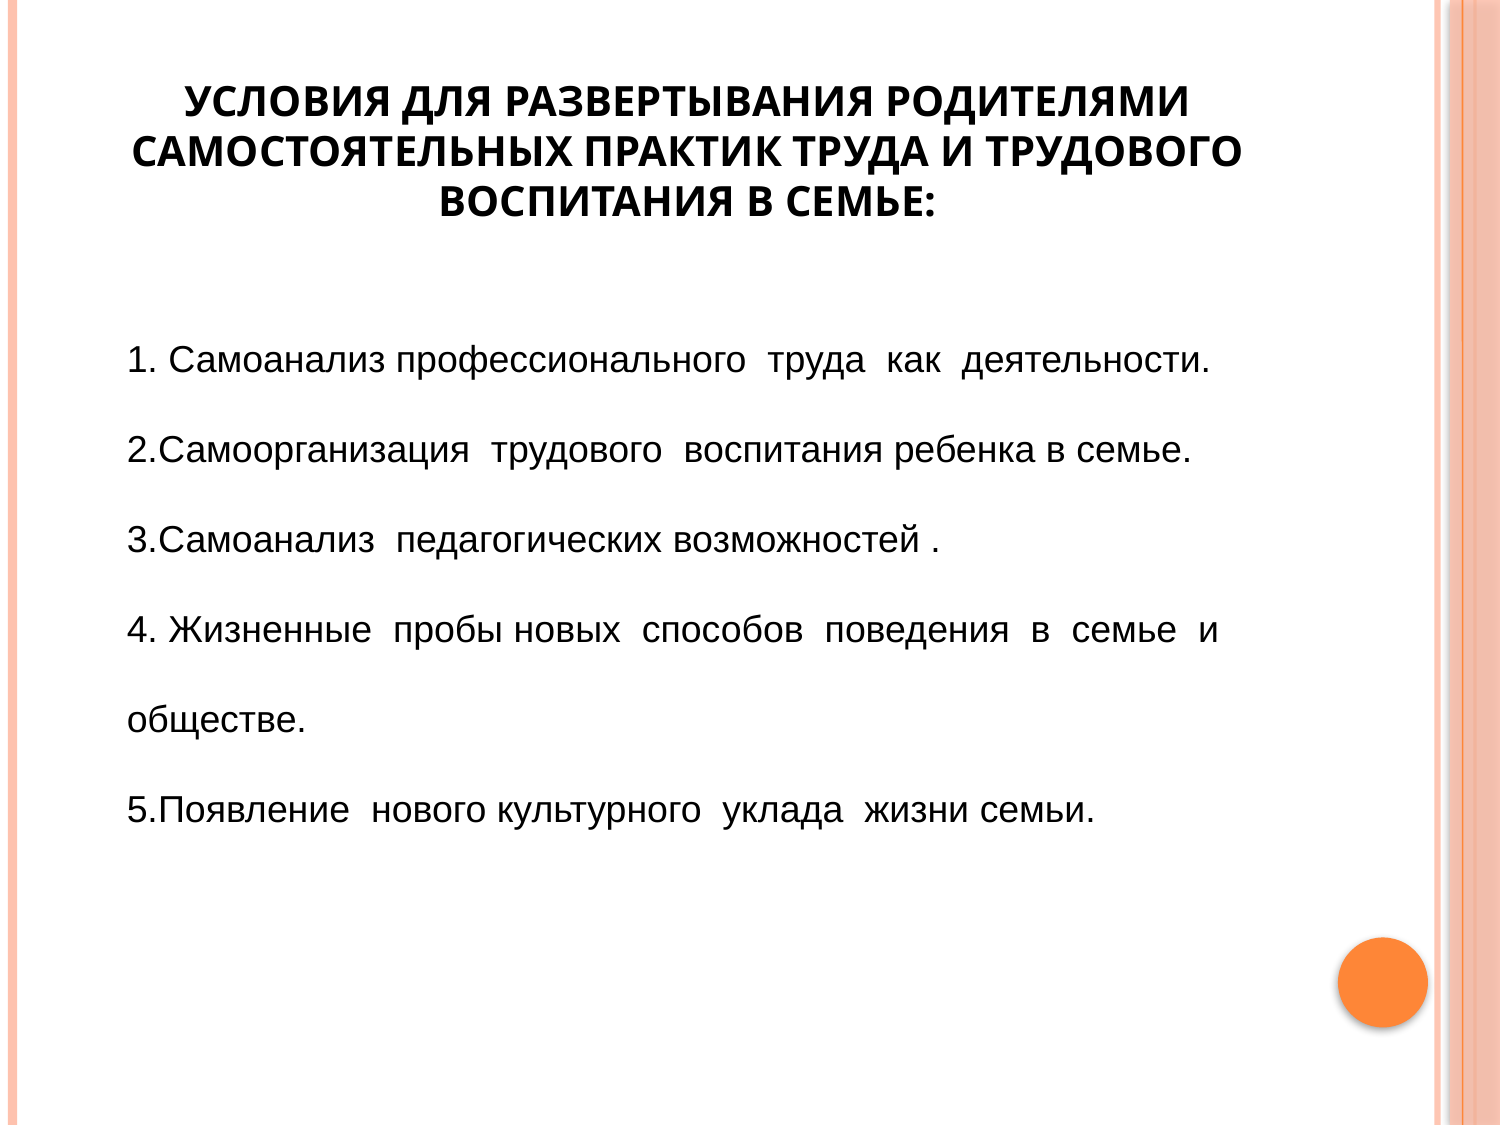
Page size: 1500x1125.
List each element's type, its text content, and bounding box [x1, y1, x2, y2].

title Условия для развертывания родителями самостоятельных практик труда и трудового воспитания в семье: [75, 45, 1300, 233]
text_box 1. Самоанализ профессионального труда как деятельности. 2.Самоорганизация трудового воспитания ребенка в семье. 3.Самоанализ педагогических возможностей . 4. Жизненные пробы новых способов поведения в семье и обществе. 5.Появление нового культурного уклада жизни семьи. [112, 282, 1294, 837]
